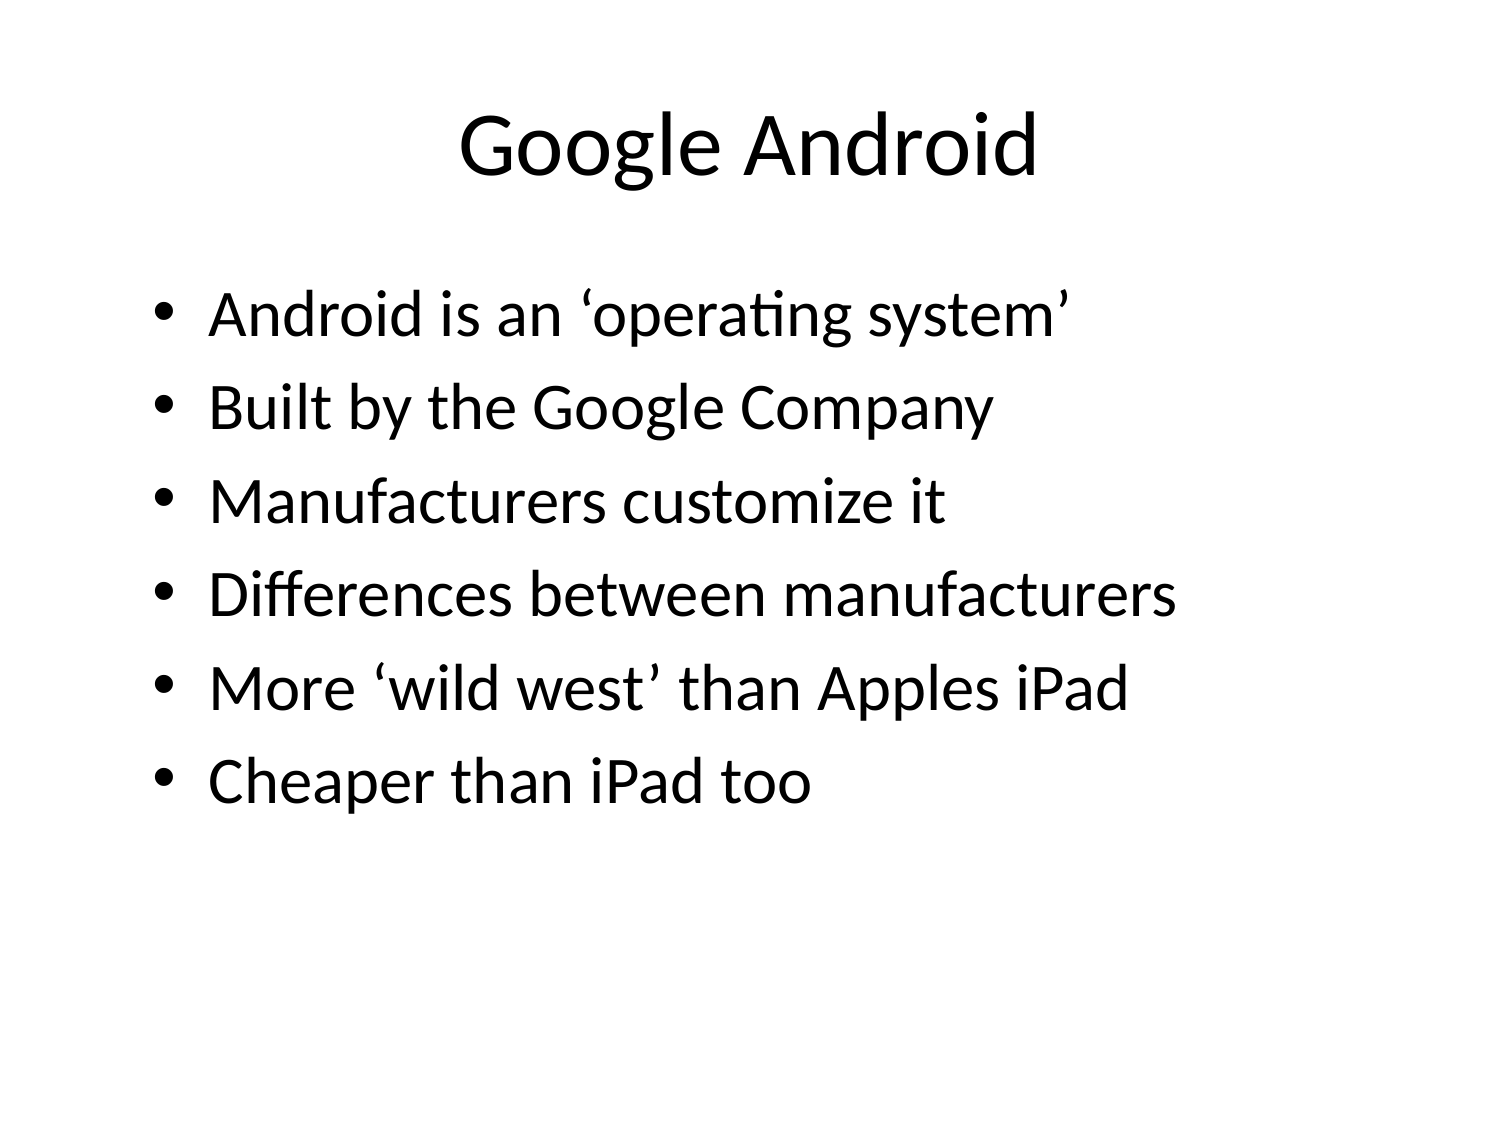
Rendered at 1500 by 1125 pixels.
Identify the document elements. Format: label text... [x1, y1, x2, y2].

title Google Android [75, 45, 1425, 233]
list Android is an ‘operating system’ Built by the Google Company Manufacturers customize it Differences between manufacturers More ‘wild west’ than Apples iPad Cheaper than iPad too [137, 262, 1425, 1005]
